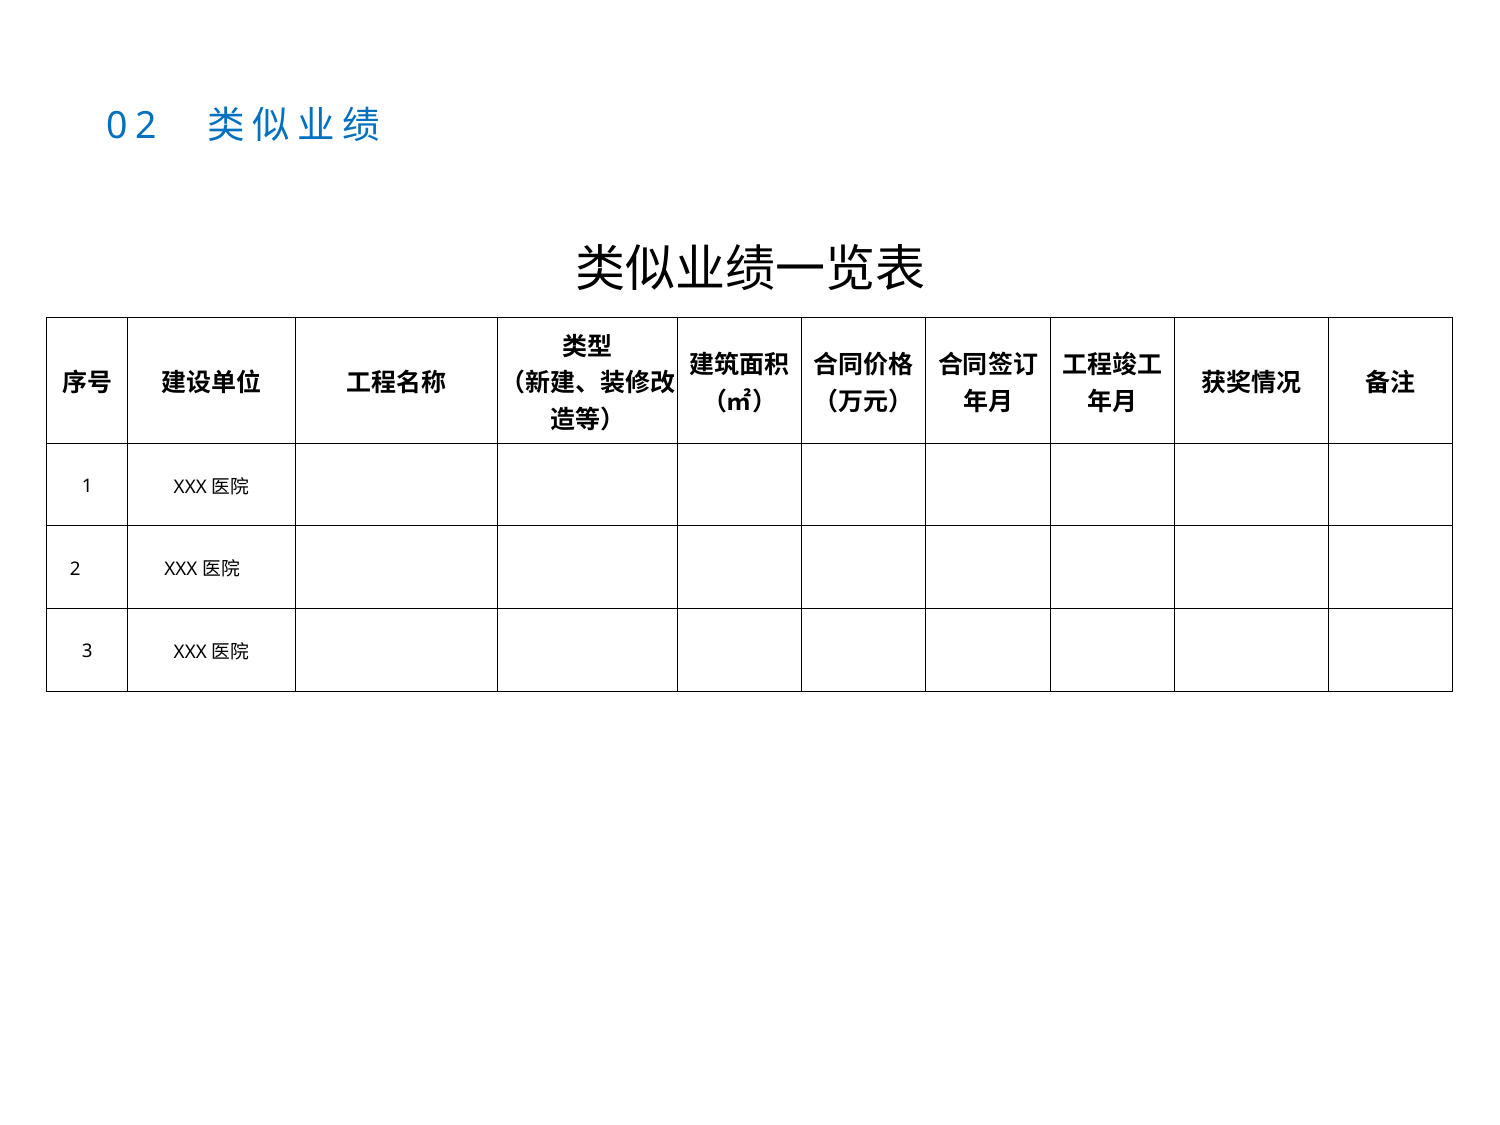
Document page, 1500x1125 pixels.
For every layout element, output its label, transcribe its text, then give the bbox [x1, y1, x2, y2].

table_cell 获奖情况 [1175, 318, 1328, 443]
table_cell 类型 （新建、装修改造等） [498, 318, 677, 443]
table_cell [1329, 609, 1452, 691]
table_cell 2 [47, 526, 127, 608]
table_cell 建筑面积（㎡） [678, 318, 801, 443]
table_cell [296, 609, 497, 691]
table_cell 工程竣工 年月 [1051, 318, 1174, 443]
table_cell 合同签订 年月 [926, 318, 1050, 443]
table_cell 3 [47, 609, 127, 691]
table_cell [1175, 526, 1328, 608]
table_cell [926, 609, 1050, 691]
table_cell [802, 609, 925, 691]
table_cell [678, 444, 801, 525]
table_cell [296, 526, 497, 608]
table_cell [498, 526, 677, 608]
text_box 02 类似业绩 [91, 93, 395, 154]
table_cell 合同价格（万元） [802, 318, 925, 443]
table_cell [498, 444, 677, 525]
table_cell [678, 609, 801, 691]
table_cell [1051, 526, 1174, 608]
table_cell 备注 [1329, 318, 1452, 443]
table_cell [1051, 609, 1174, 691]
table_cell XXX医院 [128, 609, 295, 691]
table_cell [926, 444, 1050, 525]
table_cell [926, 526, 1050, 608]
table_cell 1 [47, 444, 127, 525]
table_cell 建设单位 [128, 318, 295, 443]
table_cell XXX医院 [128, 526, 295, 608]
table_cell [678, 526, 801, 608]
table_cell [1175, 444, 1328, 525]
table_cell 工程名称 [296, 318, 497, 443]
table_cell [498, 609, 677, 691]
table_cell [802, 444, 925, 525]
table_cell [296, 444, 497, 525]
table_cell [1329, 526, 1452, 608]
table_cell 序号 [47, 318, 127, 443]
table_cell [1329, 444, 1452, 525]
table_cell [1051, 444, 1174, 525]
table_cell XXX医院 [128, 444, 295, 525]
table_cell [1175, 609, 1328, 691]
table_cell [802, 526, 925, 608]
table_header 类似业绩一览表 [47, 211, 1453, 317]
